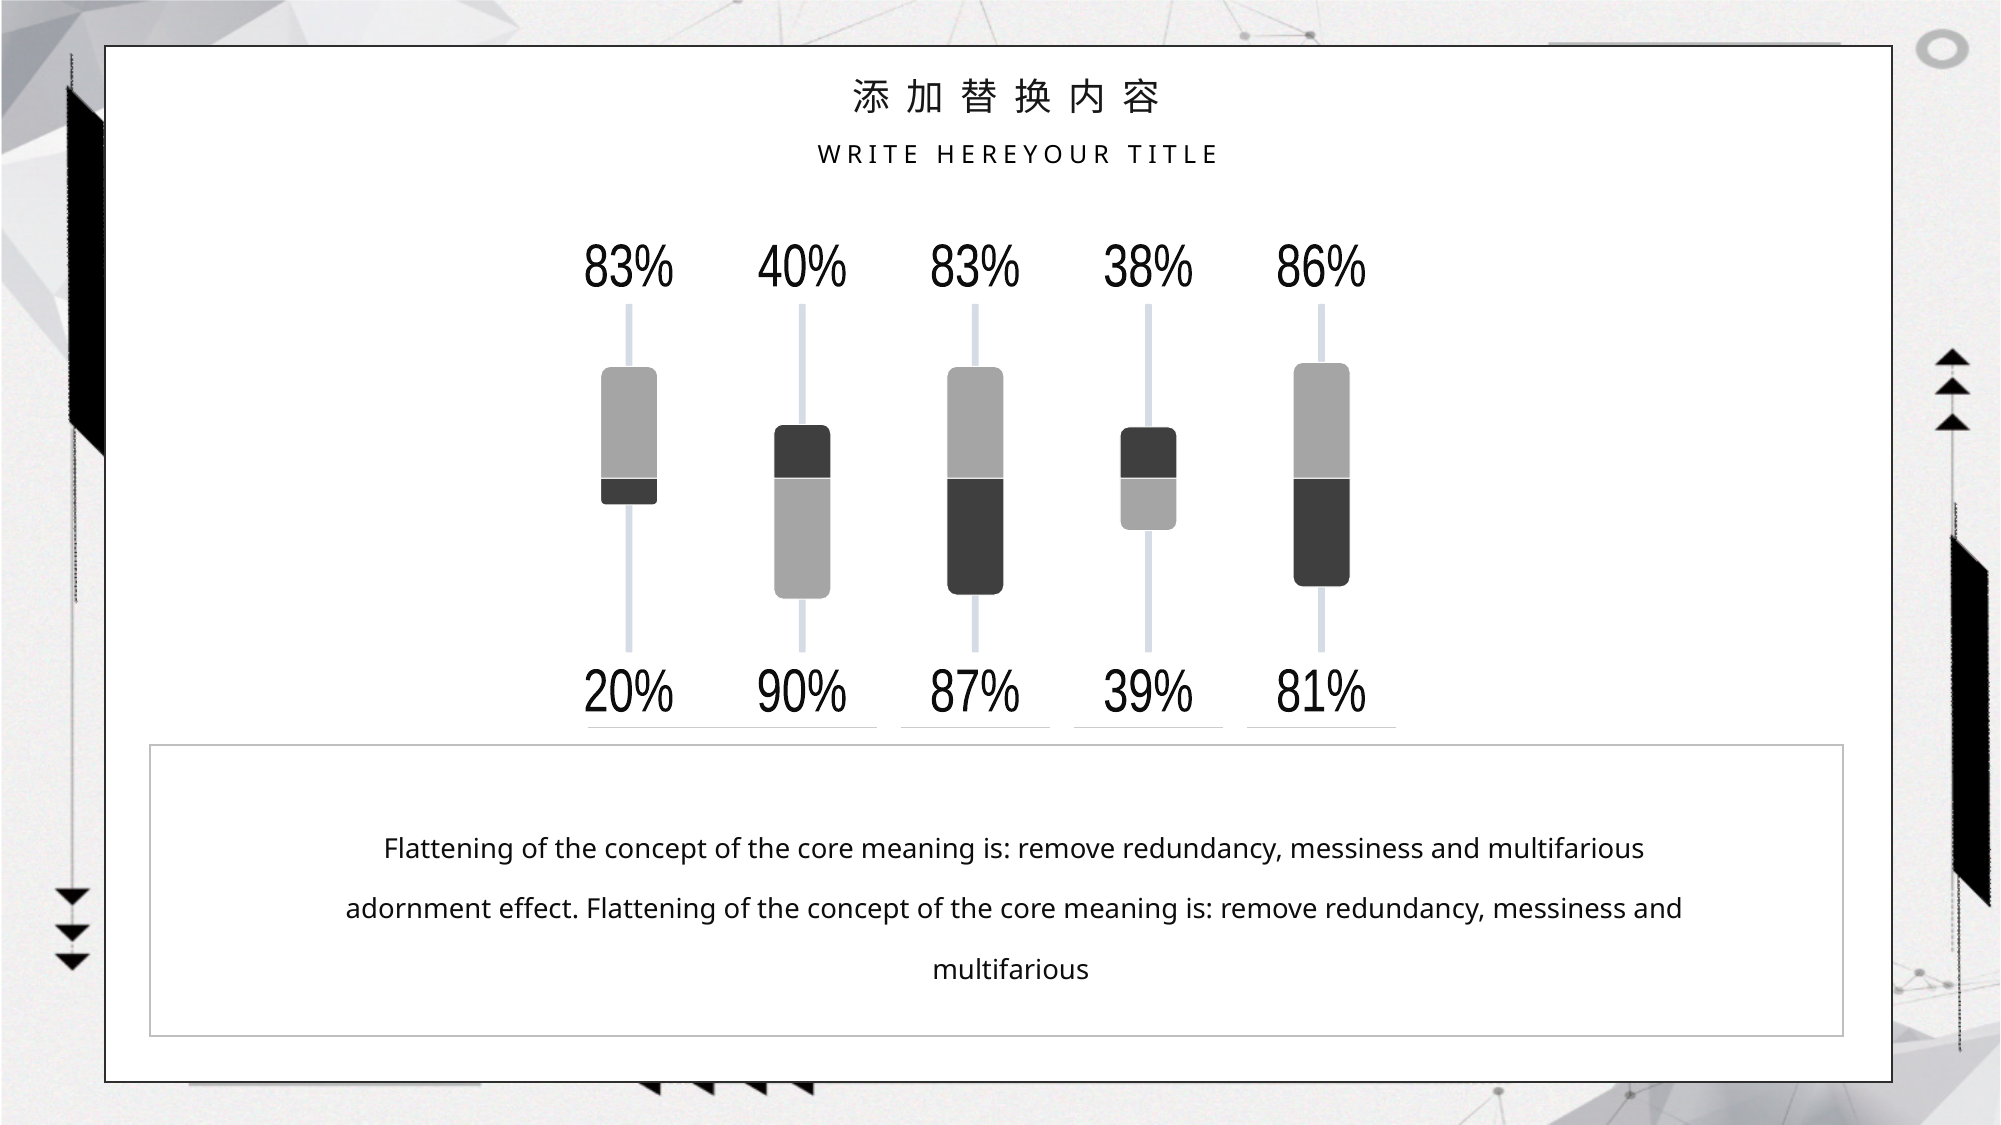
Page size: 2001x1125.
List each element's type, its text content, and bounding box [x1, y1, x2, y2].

text_box Flattening of the concept of the core meaning is: remove redundancy, messiness and multifarious adornment effect. Flattening of the concept of the core meaning is: remove redundancy, messiness and multifarious [322, 796, 1707, 1053]
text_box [554, 244, 1397, 771]
text_box [149, 744, 1844, 1037]
picture [0, 0, 2001, 1125]
